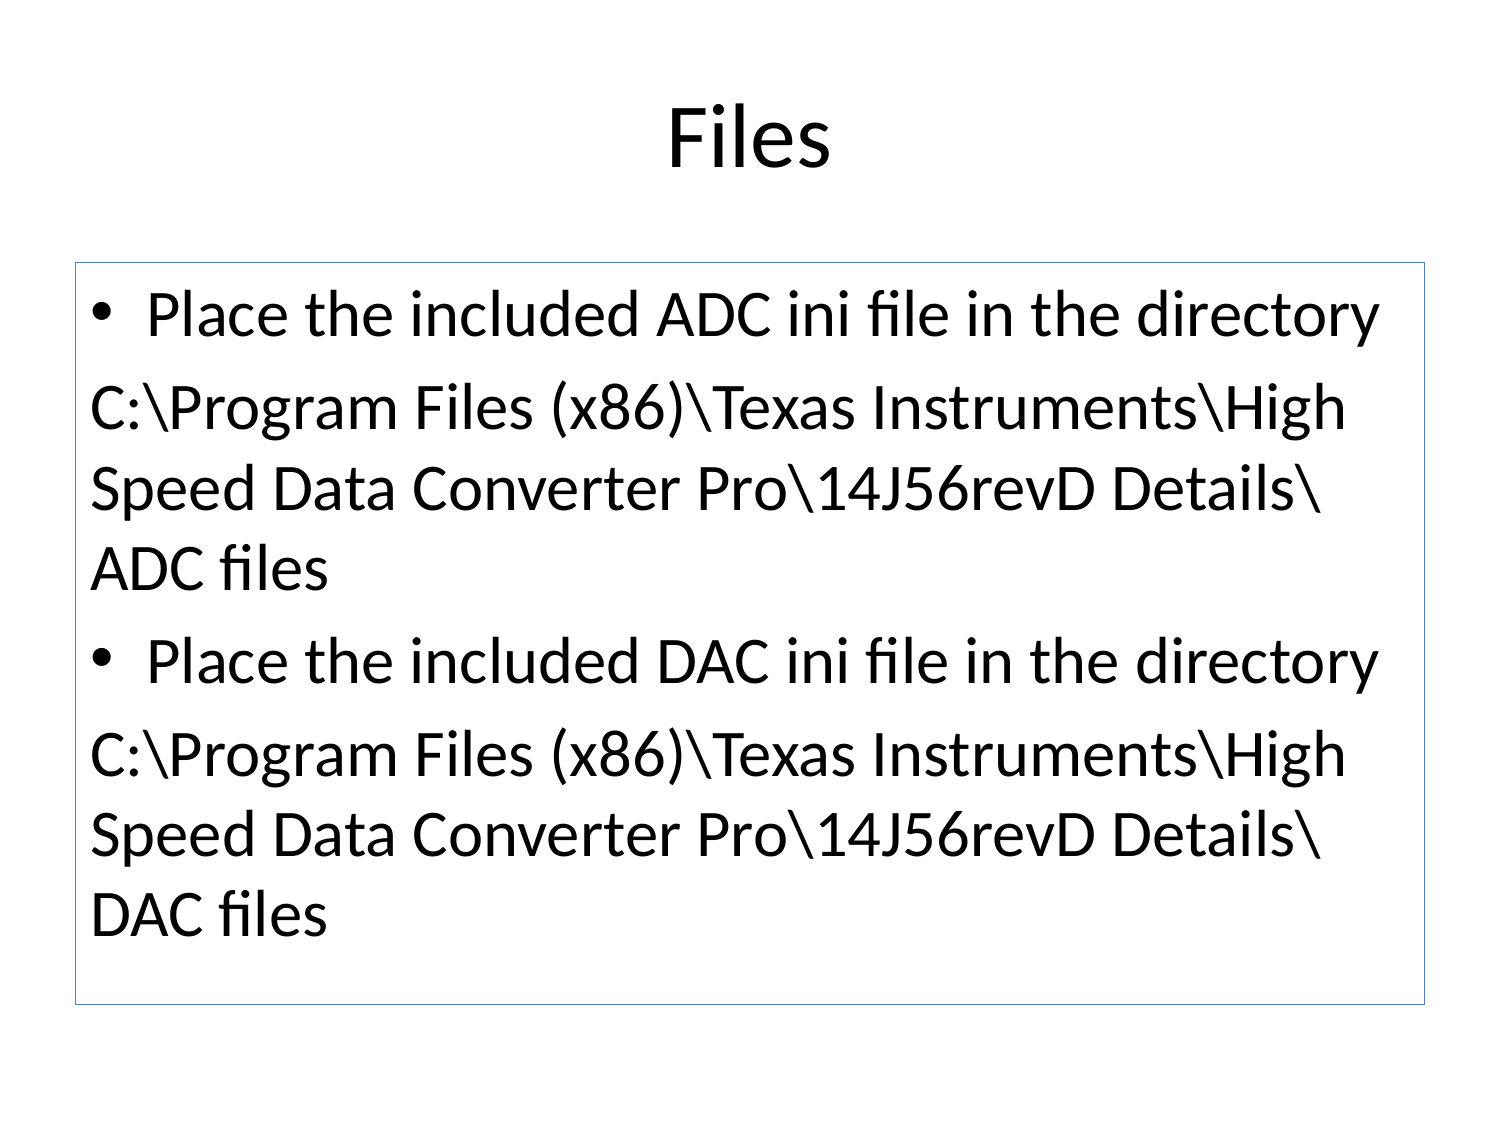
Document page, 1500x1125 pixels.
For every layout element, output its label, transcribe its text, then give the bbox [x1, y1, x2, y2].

list Place the included ADC ini file in the directory C:\Program Files (x86)\Texas Instruments\High Speed Data Converter Pro\14J56revD Details\ADC files Place the included DAC ini file in the directory C:\Program Files (x86)\Texas Instruments\High Speed Data Converter Pro\14J56revD Details\DAC files [75, 262, 1425, 1005]
title Files [75, 37, 1425, 225]
